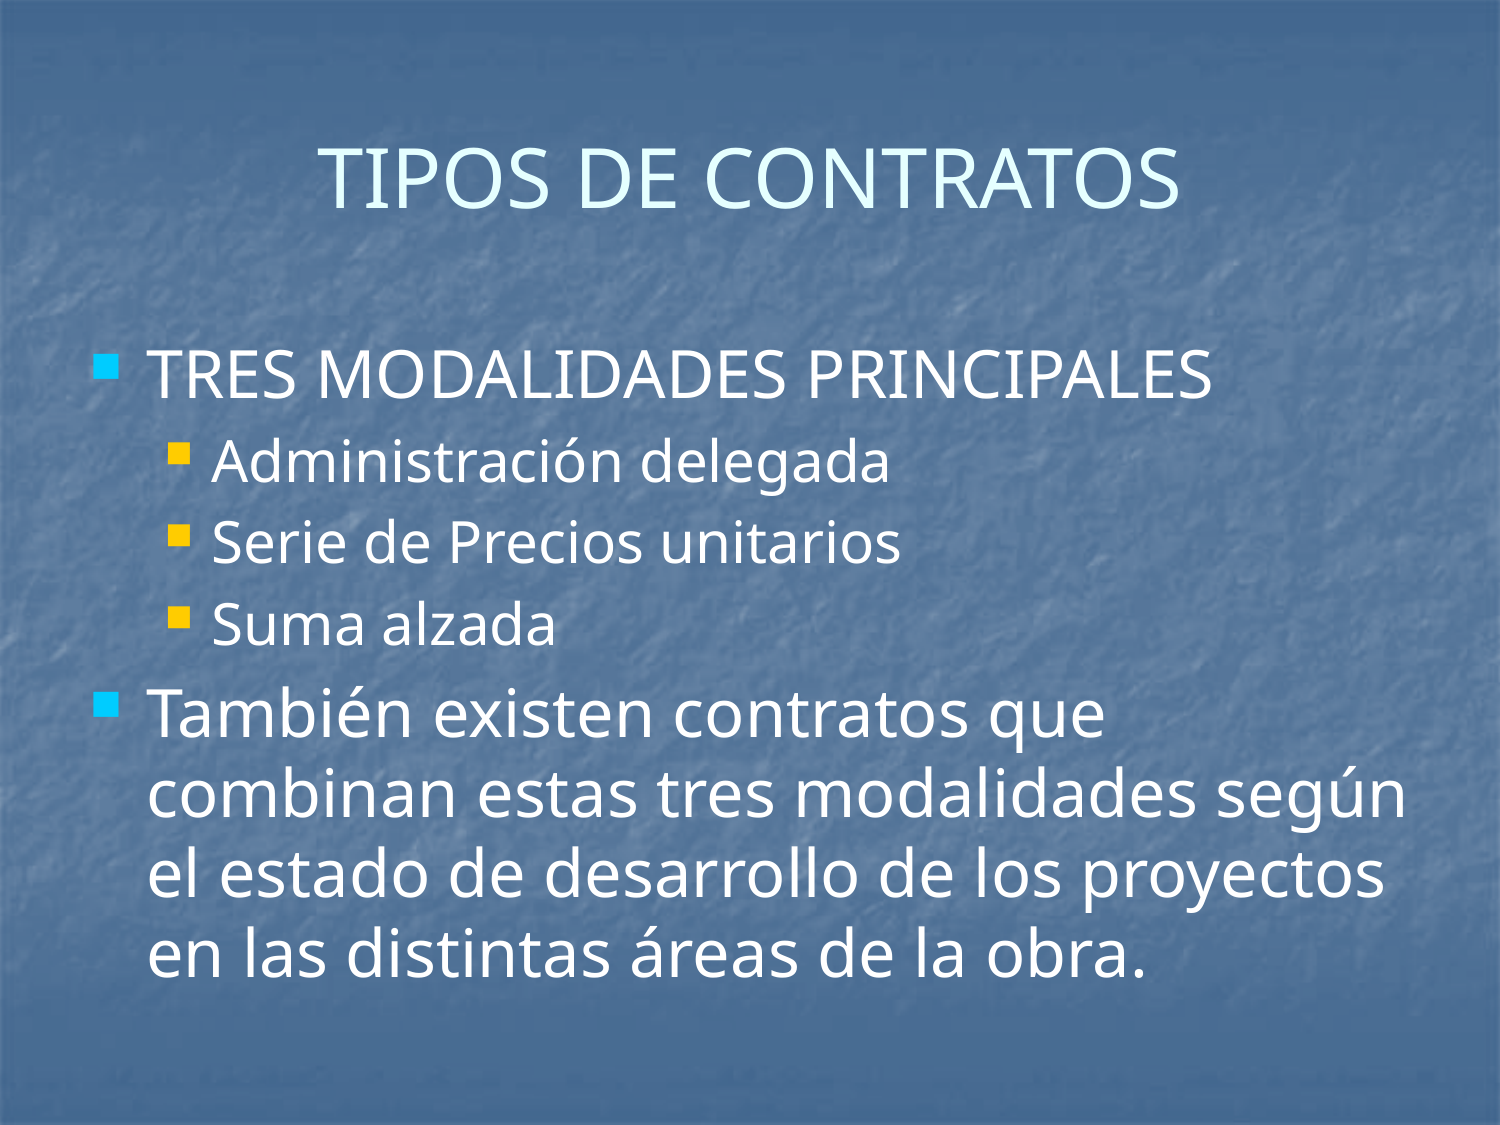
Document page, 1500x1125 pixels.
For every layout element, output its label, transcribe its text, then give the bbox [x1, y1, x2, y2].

text_box TRES MODALIDADES PRINCIPALES Administración delegada Serie de Precios unitarios Suma alzada También existen contratos que combinan estas tres modalidades según el estado de desarrollo de los proyectos en las distintas áreas de la obra. [74, 324, 1425, 1000]
title TIPOS DE CONTRATOS [74, 62, 1426, 288]
